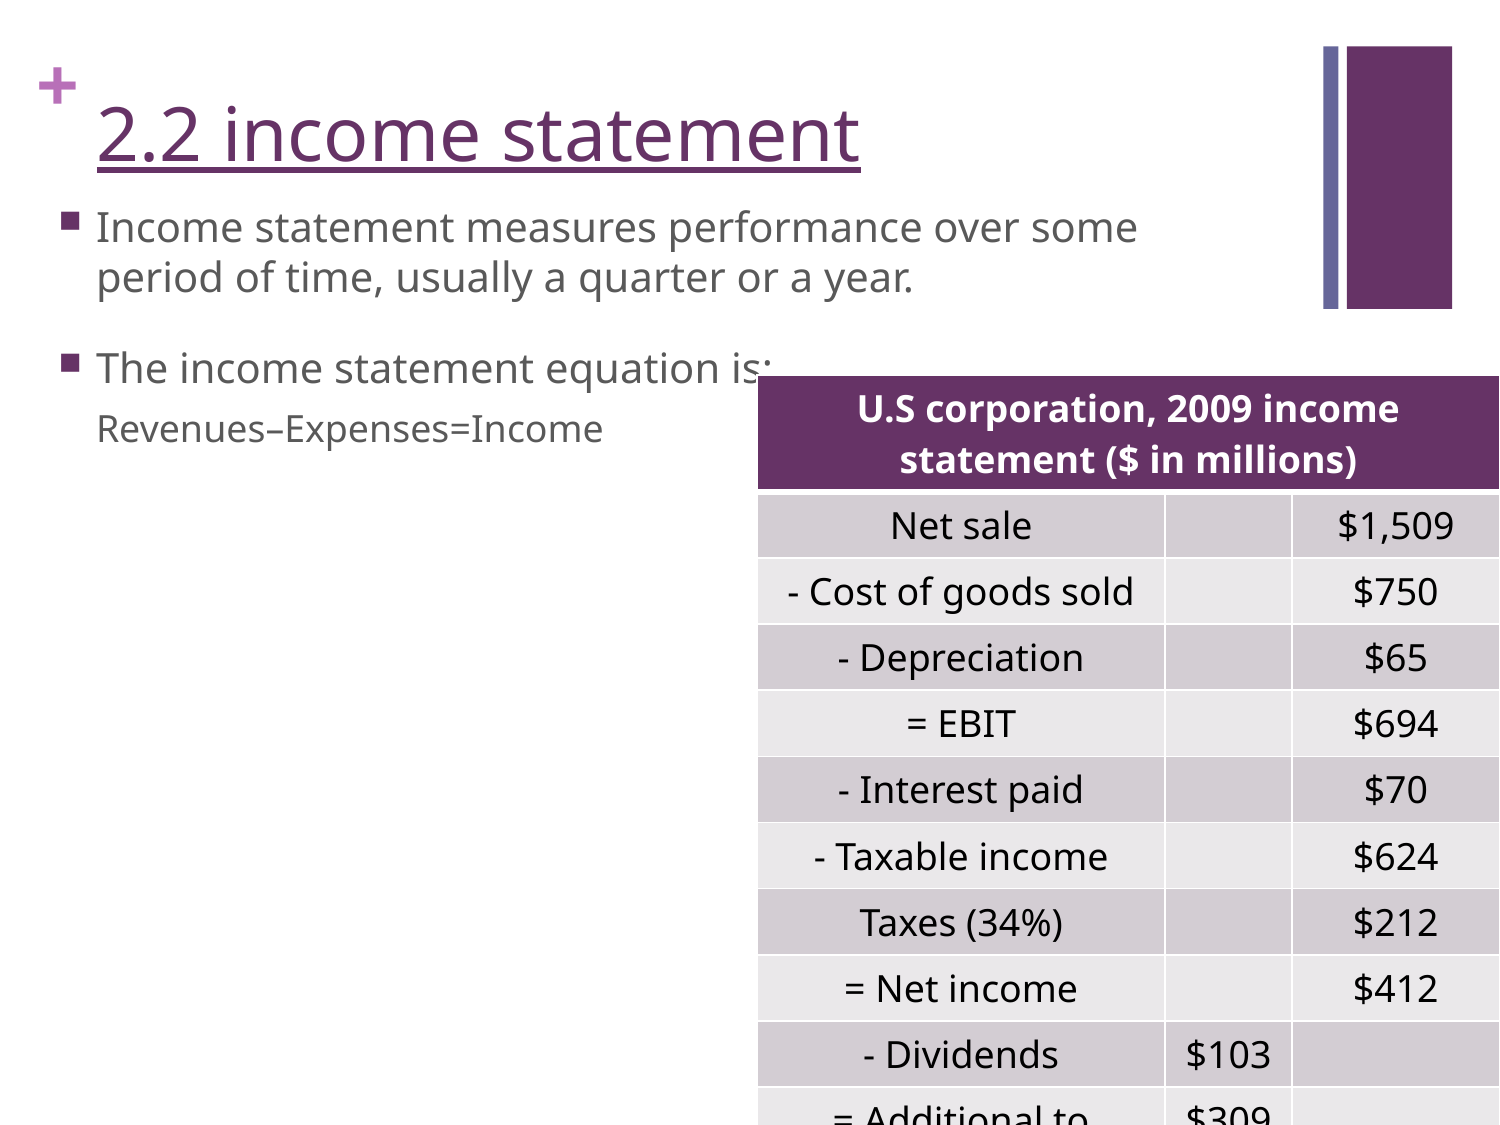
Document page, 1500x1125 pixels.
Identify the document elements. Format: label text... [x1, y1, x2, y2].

table_cell - Depreciation [758, 625, 1164, 689]
table_cell [1166, 495, 1291, 557]
table_cell = EBIT [758, 691, 1164, 756]
table_cell $309 [1166, 1088, 1291, 1125]
table_cell $624 [1293, 823, 1499, 888]
table_cell - Dividends [758, 1022, 1164, 1086]
table_cell Net sale [758, 495, 1164, 557]
table_cell - Taxable income [758, 823, 1164, 888]
table_cell $1,509 [1293, 495, 1499, 557]
table_cell [1166, 757, 1291, 822]
title 2.2 income statement [81, 79, 1322, 263]
table_cell $70 [1293, 757, 1499, 822]
table_cell $103 [1166, 1022, 1291, 1086]
table_cell [1293, 1088, 1499, 1125]
table_cell = Net income [758, 956, 1164, 1020]
table_cell $694 [1293, 691, 1499, 756]
table_cell [1166, 889, 1291, 954]
table_cell - Cost of goods sold [758, 559, 1164, 623]
table_cell [1293, 1022, 1499, 1086]
table_cell $65 [1293, 625, 1499, 689]
table_cell = Additional to retained earnings [758, 1088, 1164, 1125]
table_cell [1166, 691, 1291, 756]
table_cell $212 [1293, 889, 1499, 954]
table_cell [1166, 956, 1291, 1020]
table_cell Taxes (34%) [758, 889, 1164, 954]
table_cell [1166, 559, 1291, 623]
table_cell [1166, 625, 1291, 689]
table_header U.S corporation, 2009 income statement ($ in millions) [758, 376, 1499, 489]
table_cell $750 [1293, 559, 1499, 623]
table_cell $412 [1293, 956, 1499, 1020]
table_cell [1166, 823, 1291, 888]
list Income statement measures performance over some period of time, usually a quarter or a year. The income statement equation is: Revenues–Expenses=Income [43, 192, 1284, 1125]
table_cell - Interest paid [758, 757, 1164, 822]
